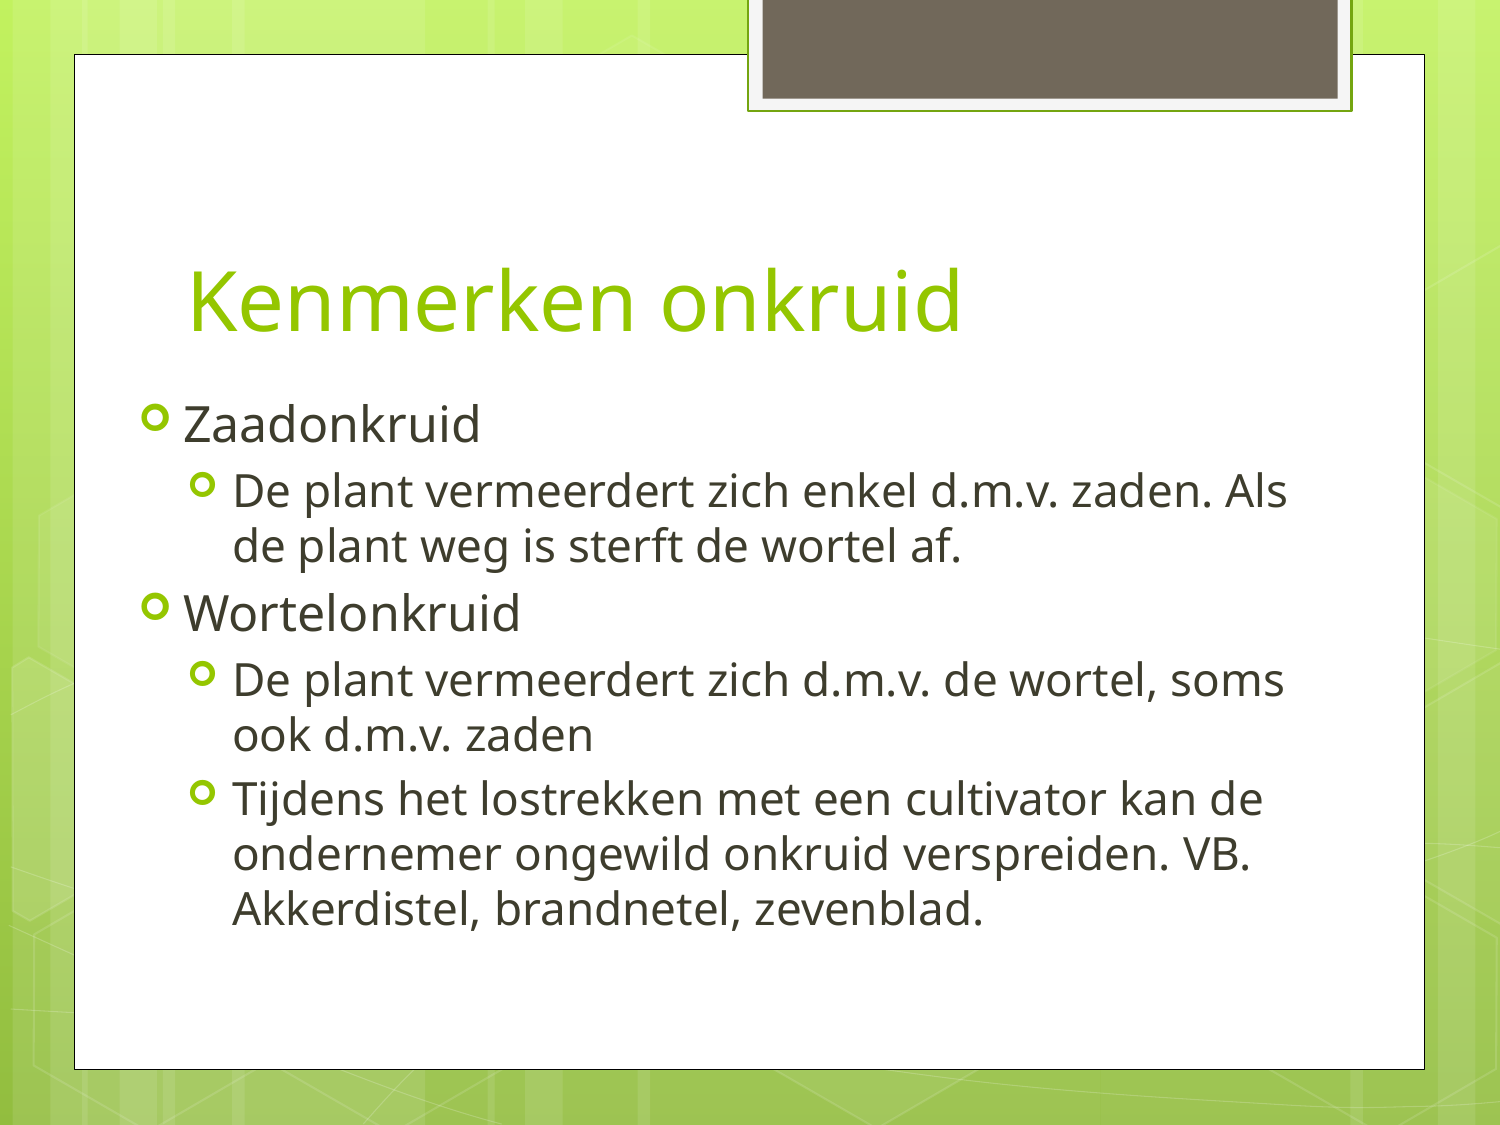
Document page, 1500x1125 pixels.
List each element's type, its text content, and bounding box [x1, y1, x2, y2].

title Kenmerken onkruid [171, 168, 1324, 357]
list Zaadonkruid De plant vermeerdert zich enkel d.m.v. zaden. Als de plant weg is sterft de wortel af. Wortelonkruid De plant vermeerdert zich d.m.v. de wortel, soms ook d.m.v. zaden Tijdens het lostrekken met een cultivator kan de ondernemer ongewild onkruid verspreiden. VB. Akkerdistel, brandnetel, zevenblad. [112, 385, 1341, 1028]
